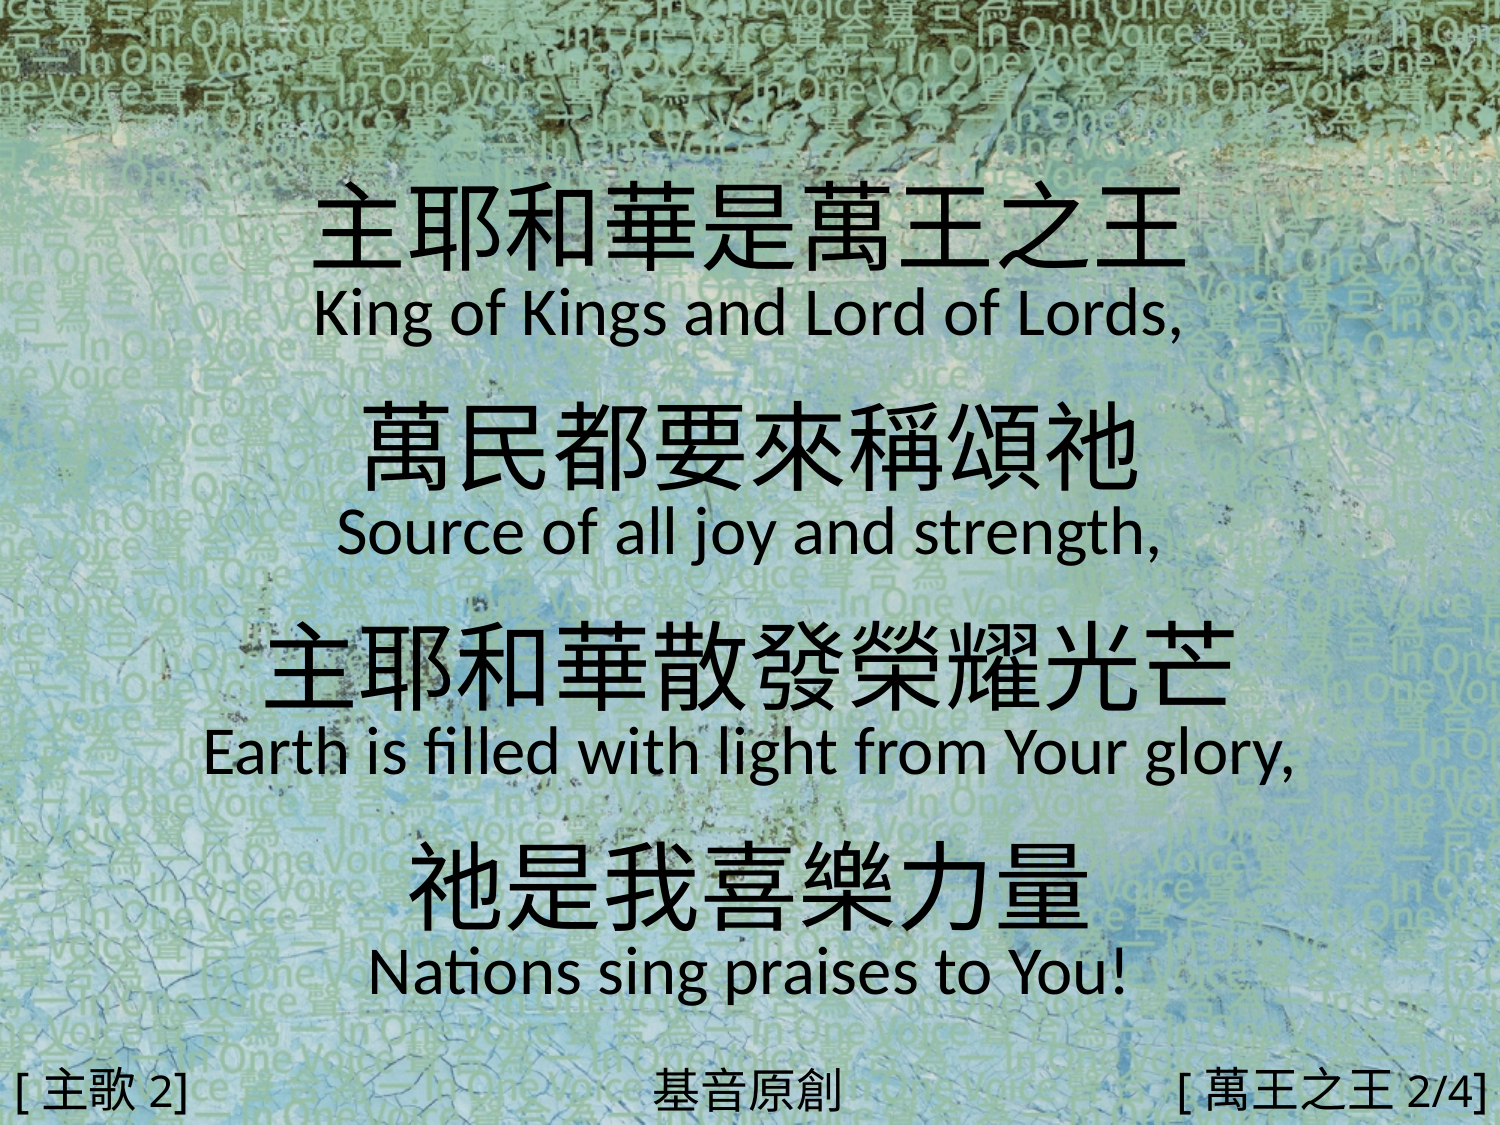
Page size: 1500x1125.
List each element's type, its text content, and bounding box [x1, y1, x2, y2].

text_box [萬王之王2/4] [1026, 1052, 1500, 1125]
text_box 主耶和華是萬王之王 King of Kings and Lord of Lords, 萬民都要來稱頌祂 Source of all joy and strength, 主耶和華散發榮耀光芒 Earth is filled with light from Your glory, 祂是我喜樂力量 Nations sing praises to You! [0, 181, 1500, 944]
picture [0, 944, 1500, 1053]
subtitle 基音原創 [0, 1053, 1498, 1125]
picture [0, 0, 1500, 181]
